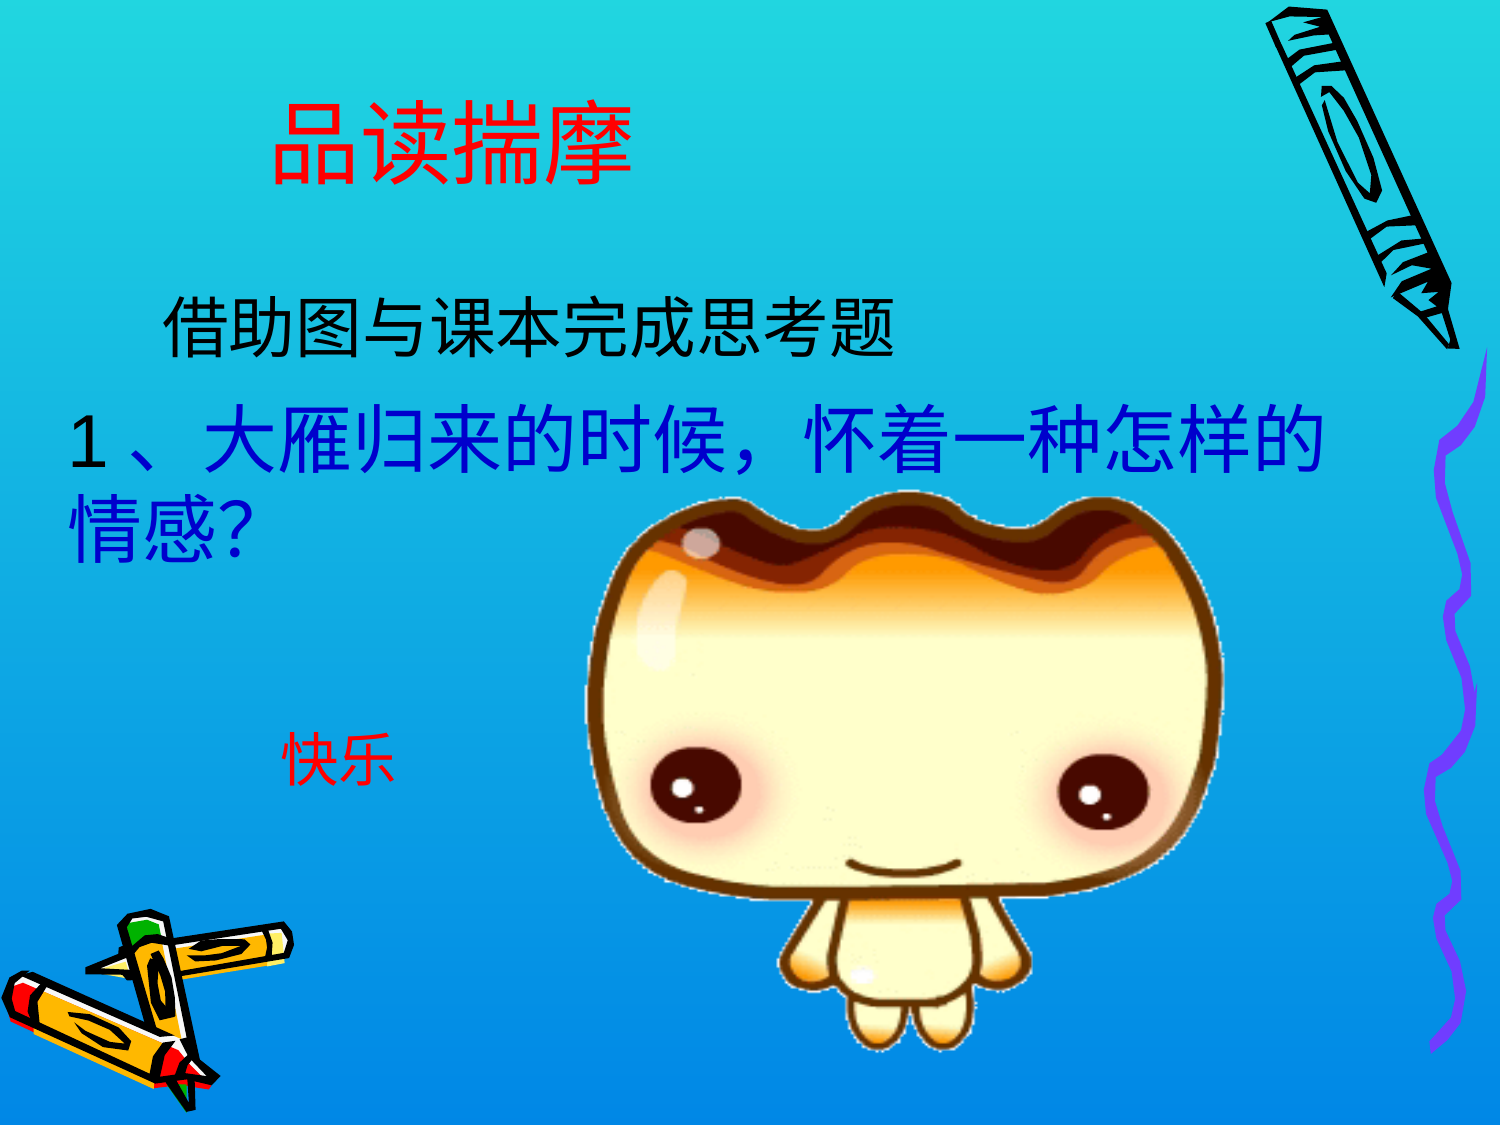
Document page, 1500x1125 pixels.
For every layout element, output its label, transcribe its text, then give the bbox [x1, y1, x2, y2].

picture [572, 479, 1258, 1083]
text_box 1、大雁归来的时候，怀着一种怎样的情感？ [53, 385, 1371, 581]
text_box 品读揣摩 [253, 78, 904, 203]
text_box 借助图与课本完成思考题 [147, 278, 951, 374]
text_box 快乐 [265, 716, 413, 801]
